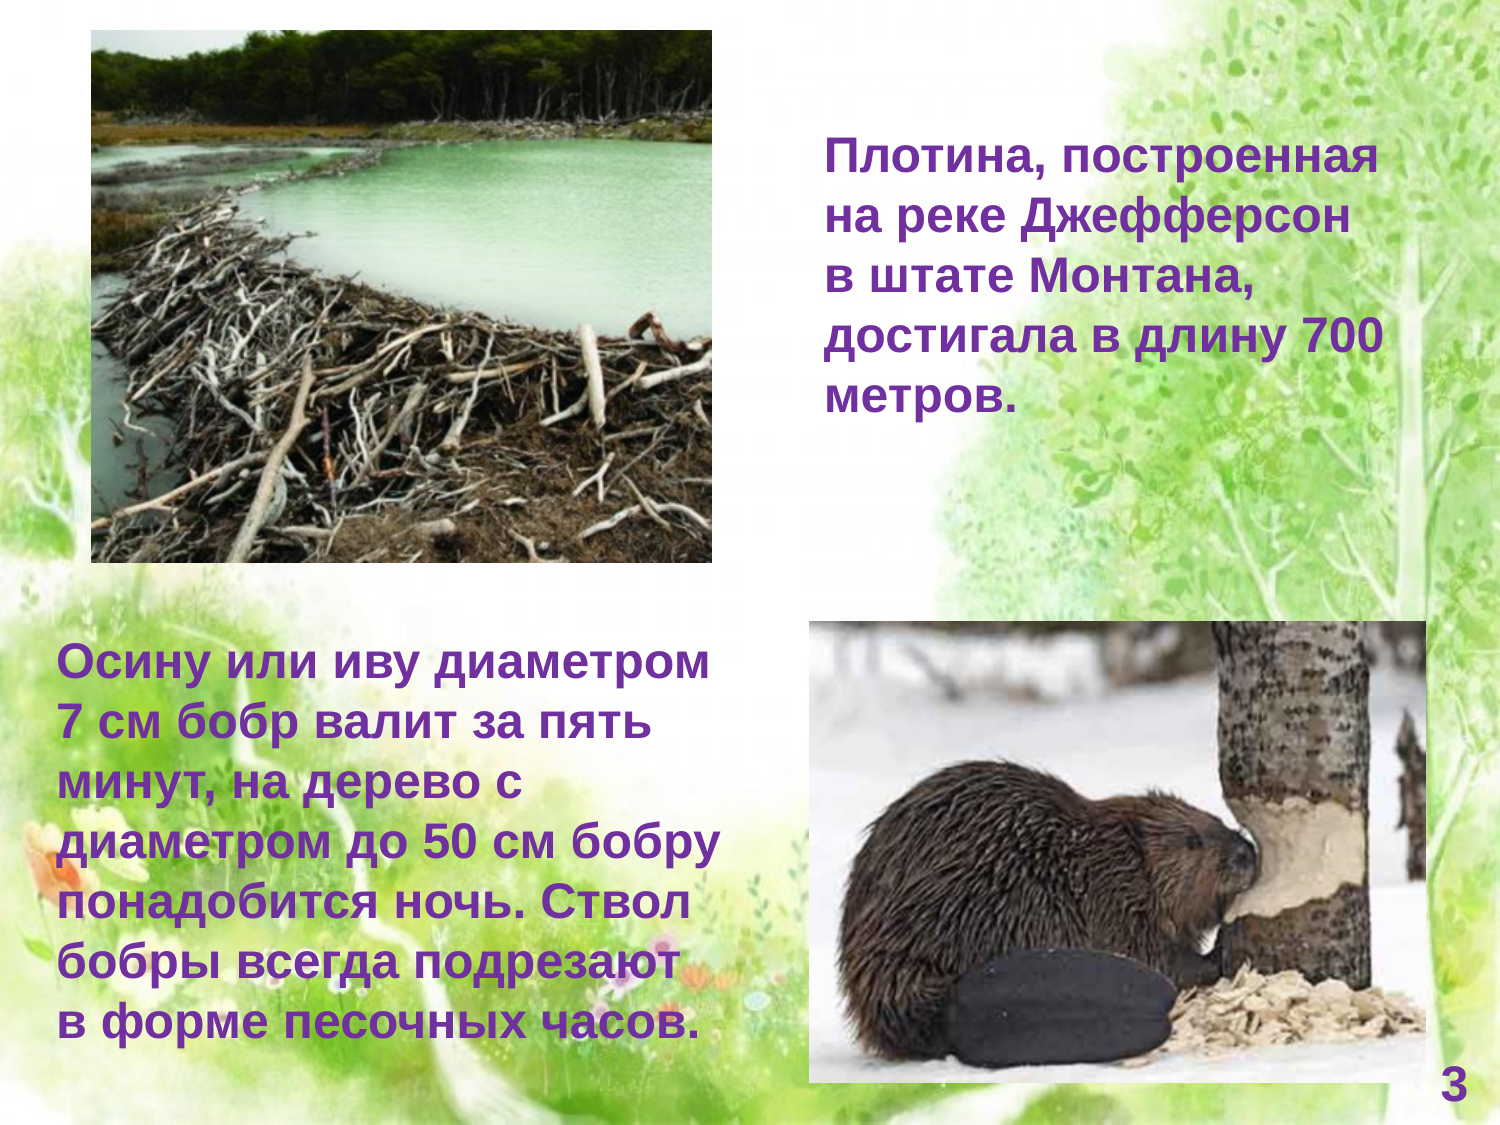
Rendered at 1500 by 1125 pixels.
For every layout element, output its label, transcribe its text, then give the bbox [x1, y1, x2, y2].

text_box Плотина, построенная на реке Джефферсон в штате Монтана, достигала в длину 700 метров. [809, 114, 1400, 475]
text_box 3 [1425, 1044, 1472, 1120]
text_box Осину или иву диаметром 7 см бобр валит за пять минут, на дерево с диаметром до 50 см бобру понадобится ночь. Ствол бобры всегда подрезают в форме песочных часов. [41, 621, 762, 1102]
picture [0, 0, 1500, 1125]
